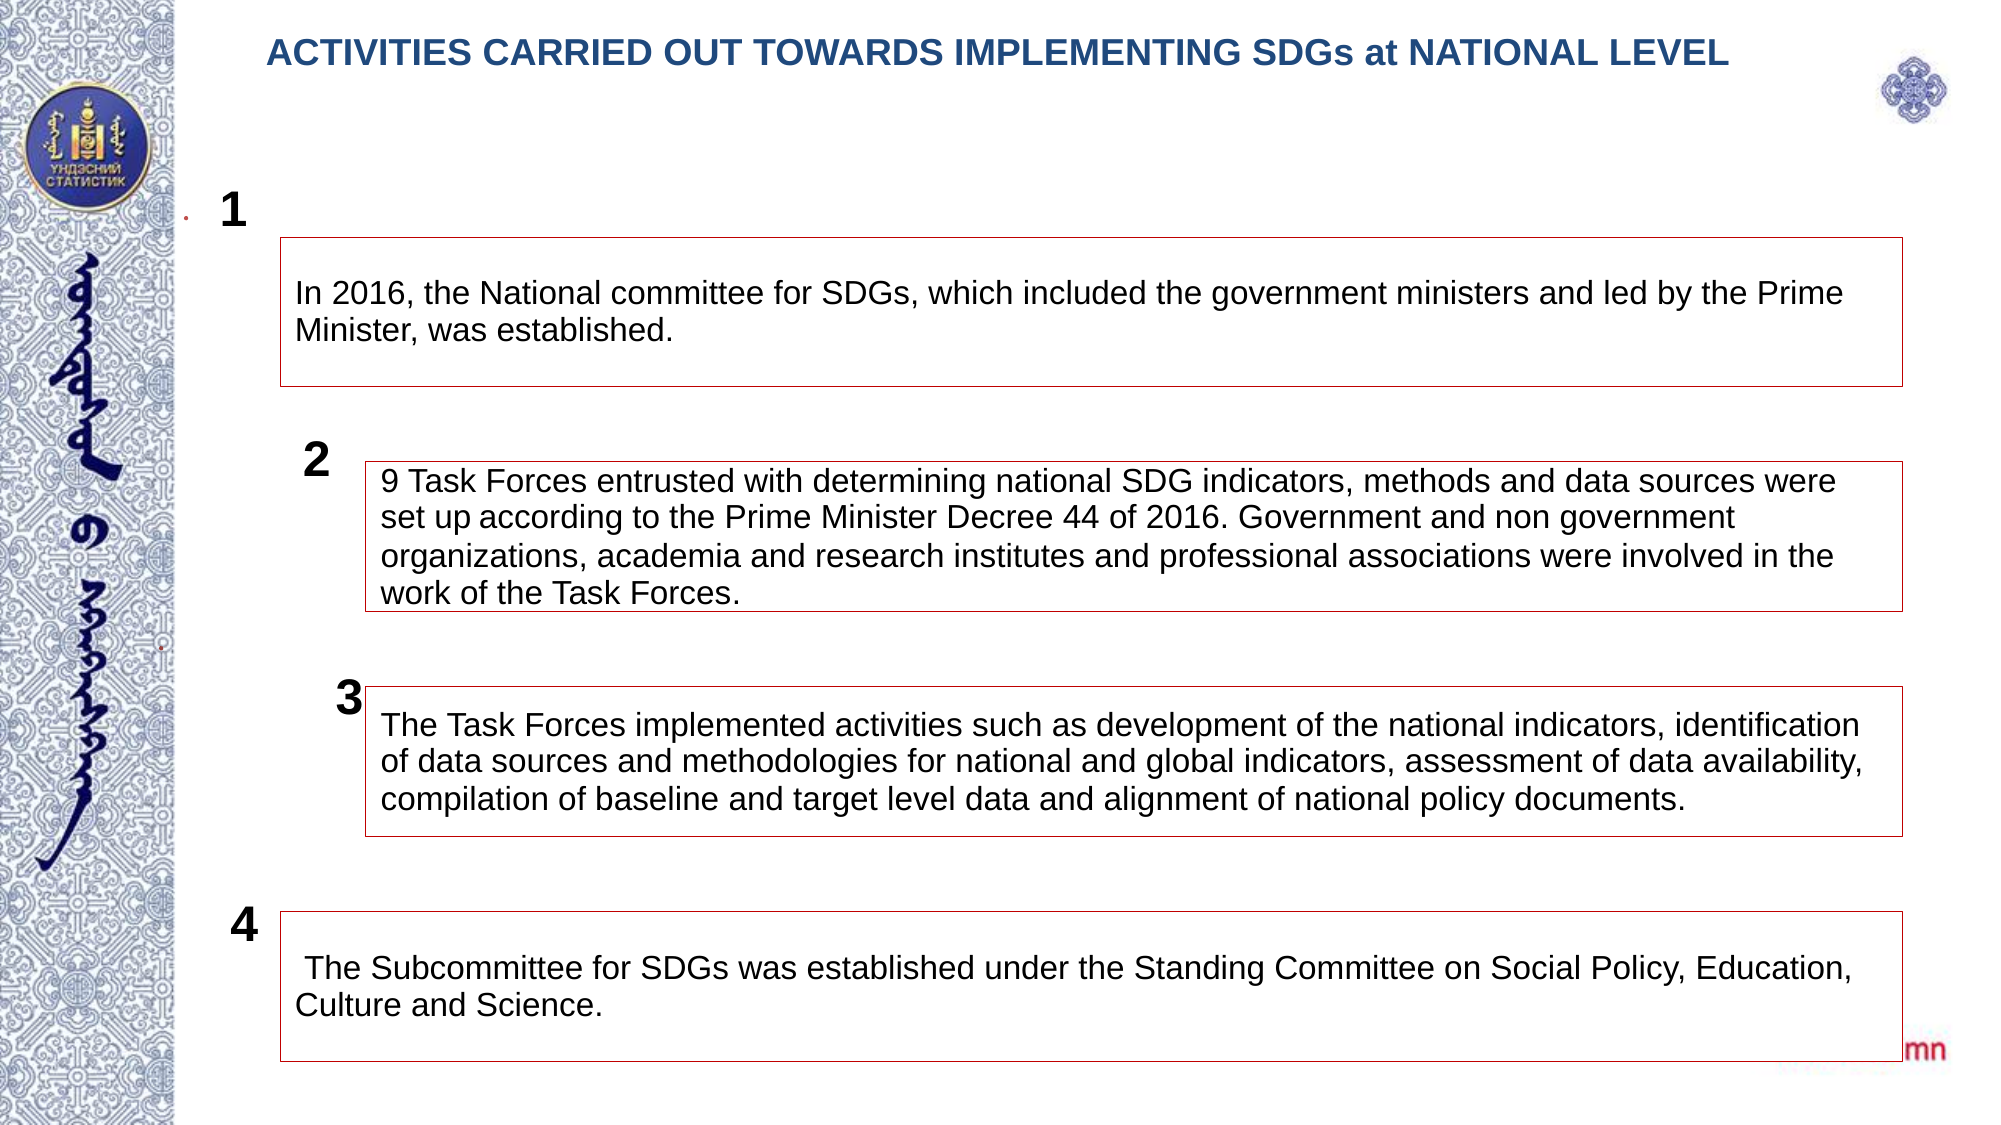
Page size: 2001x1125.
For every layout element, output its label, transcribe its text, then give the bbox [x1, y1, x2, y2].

picture [0, 0, 2001, 1125]
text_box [155, 96, 1903, 1071]
text_box ACTIVITIES CARRIED OUT TOWARDS IMPLEMENTING SDGs at NATIONAL LEVEL [174, 20, 1843, 81]
